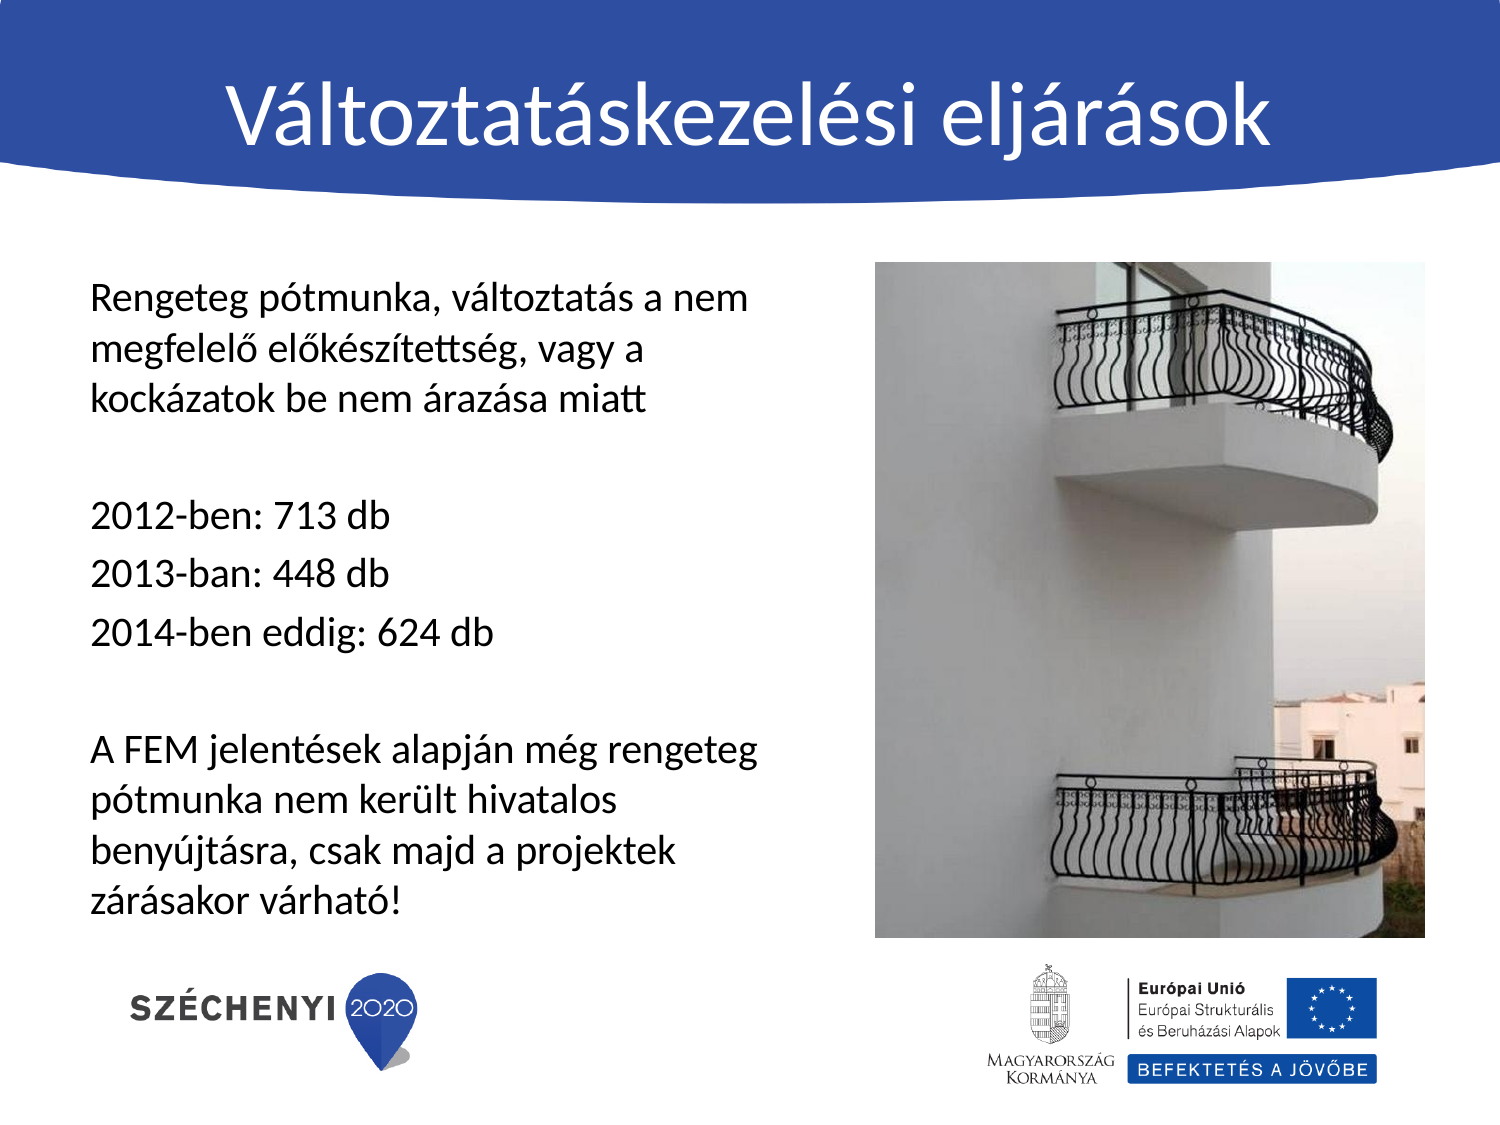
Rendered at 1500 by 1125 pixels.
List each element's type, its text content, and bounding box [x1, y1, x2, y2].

title Változtatáskezelési eljárások [75, 45, 1425, 173]
list Rengeteg pótmunka, változtatás a nem megfelelő előkészítettség, vagy a kockázatok be nem árazása miatt 2012-ben: 713 db 2013-ban: 448 db 2014-ben eddig: 624 db A FEM jelentések alapján még rengeteg pótmunka nem került hivatalos benyújtásra, csak majd a projektek zárásakor várható! [75, 262, 825, 938]
picture [0, 0, 1500, 1125]
